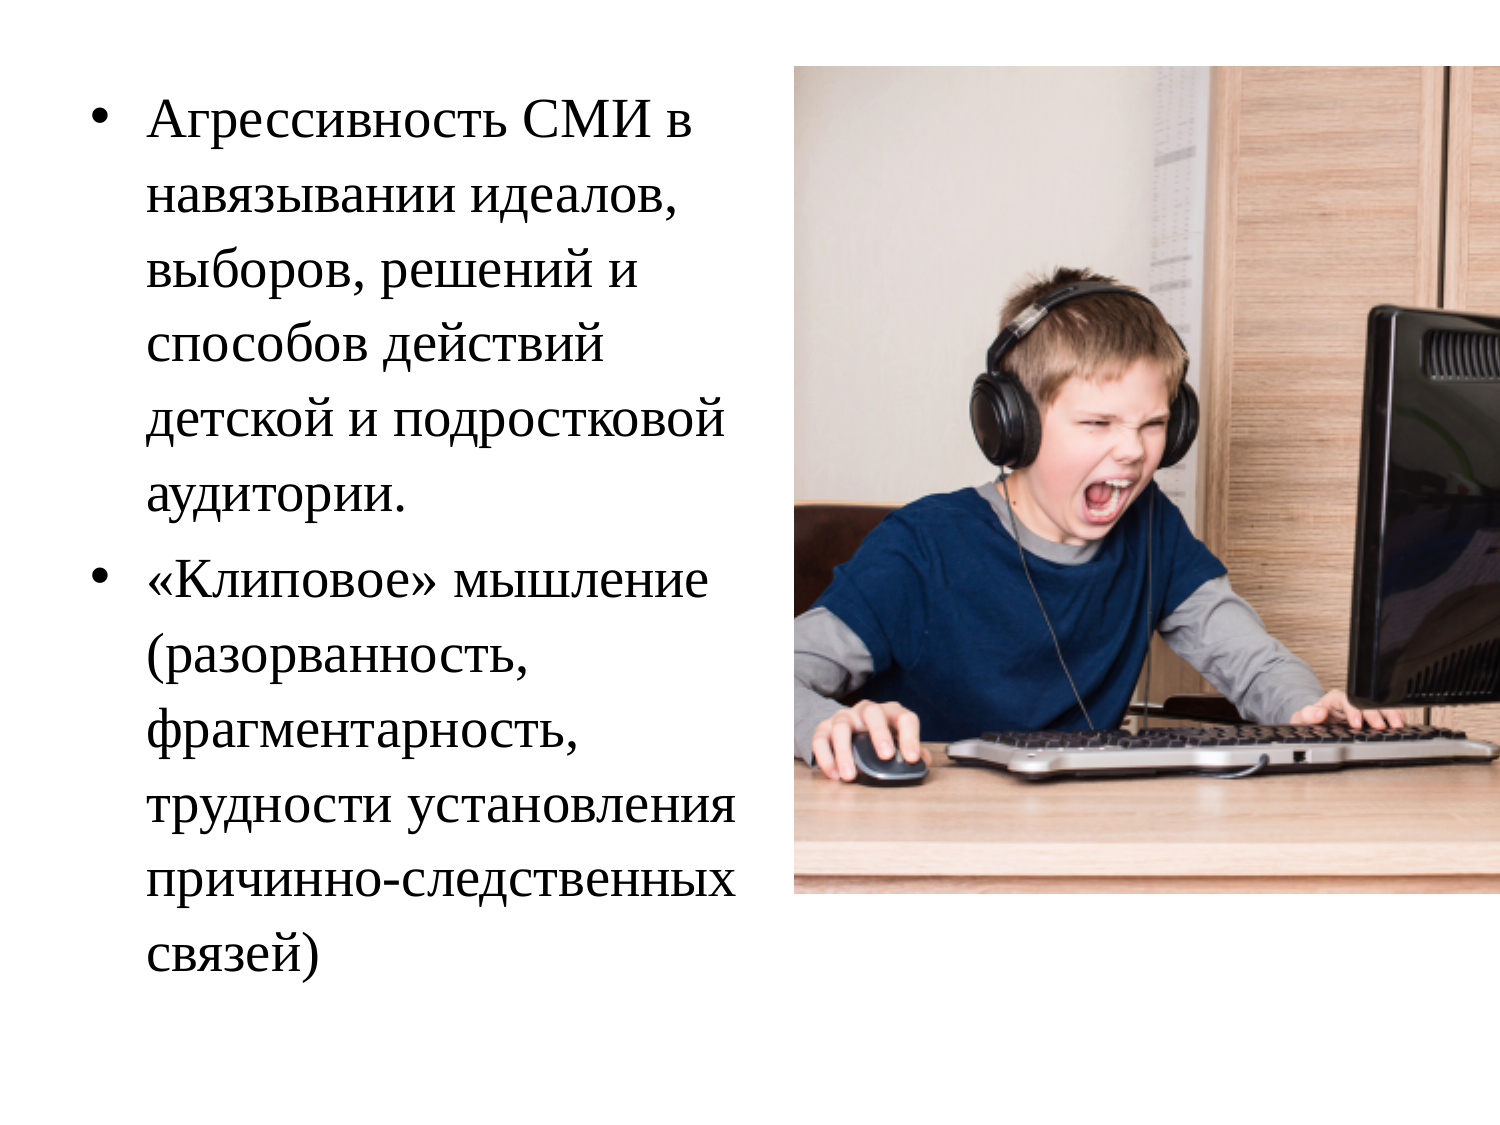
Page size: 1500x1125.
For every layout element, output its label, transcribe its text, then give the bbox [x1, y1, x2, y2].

picture [794, 66, 1500, 894]
list Агрессивность СМИ в навязывании идеалов, выборов, решений и способов действий детской и подростковой аудитории. «Клиповое» мышление (разорванность, фрагментарность, трудности установления причинно-следственных связей) [75, 66, 795, 1005]
